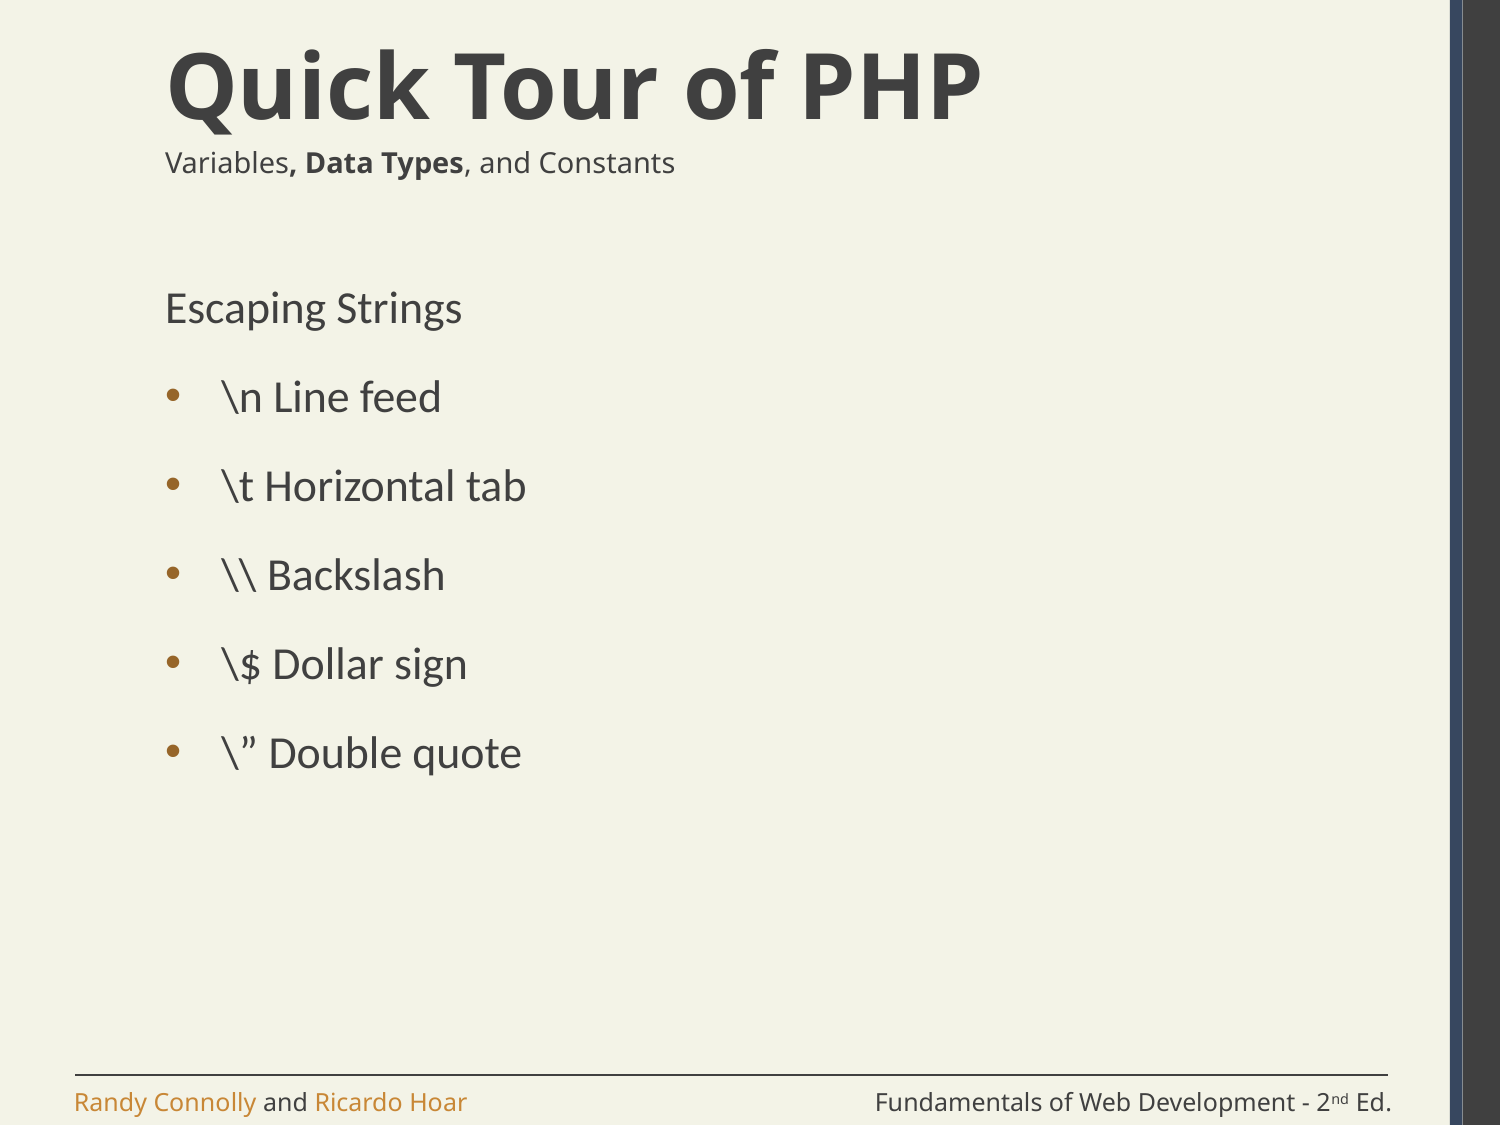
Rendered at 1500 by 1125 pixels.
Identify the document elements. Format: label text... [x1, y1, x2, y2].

title Quick Tour of PHP [150, 20, 1425, 188]
list Escaping Strings \n Line feed \t Horizontal tab \\ Backslash \$ Dollar sign \” Double quote [150, 270, 1200, 1013]
list Variables, Data Types, and Constants [150, 137, 1200, 188]
